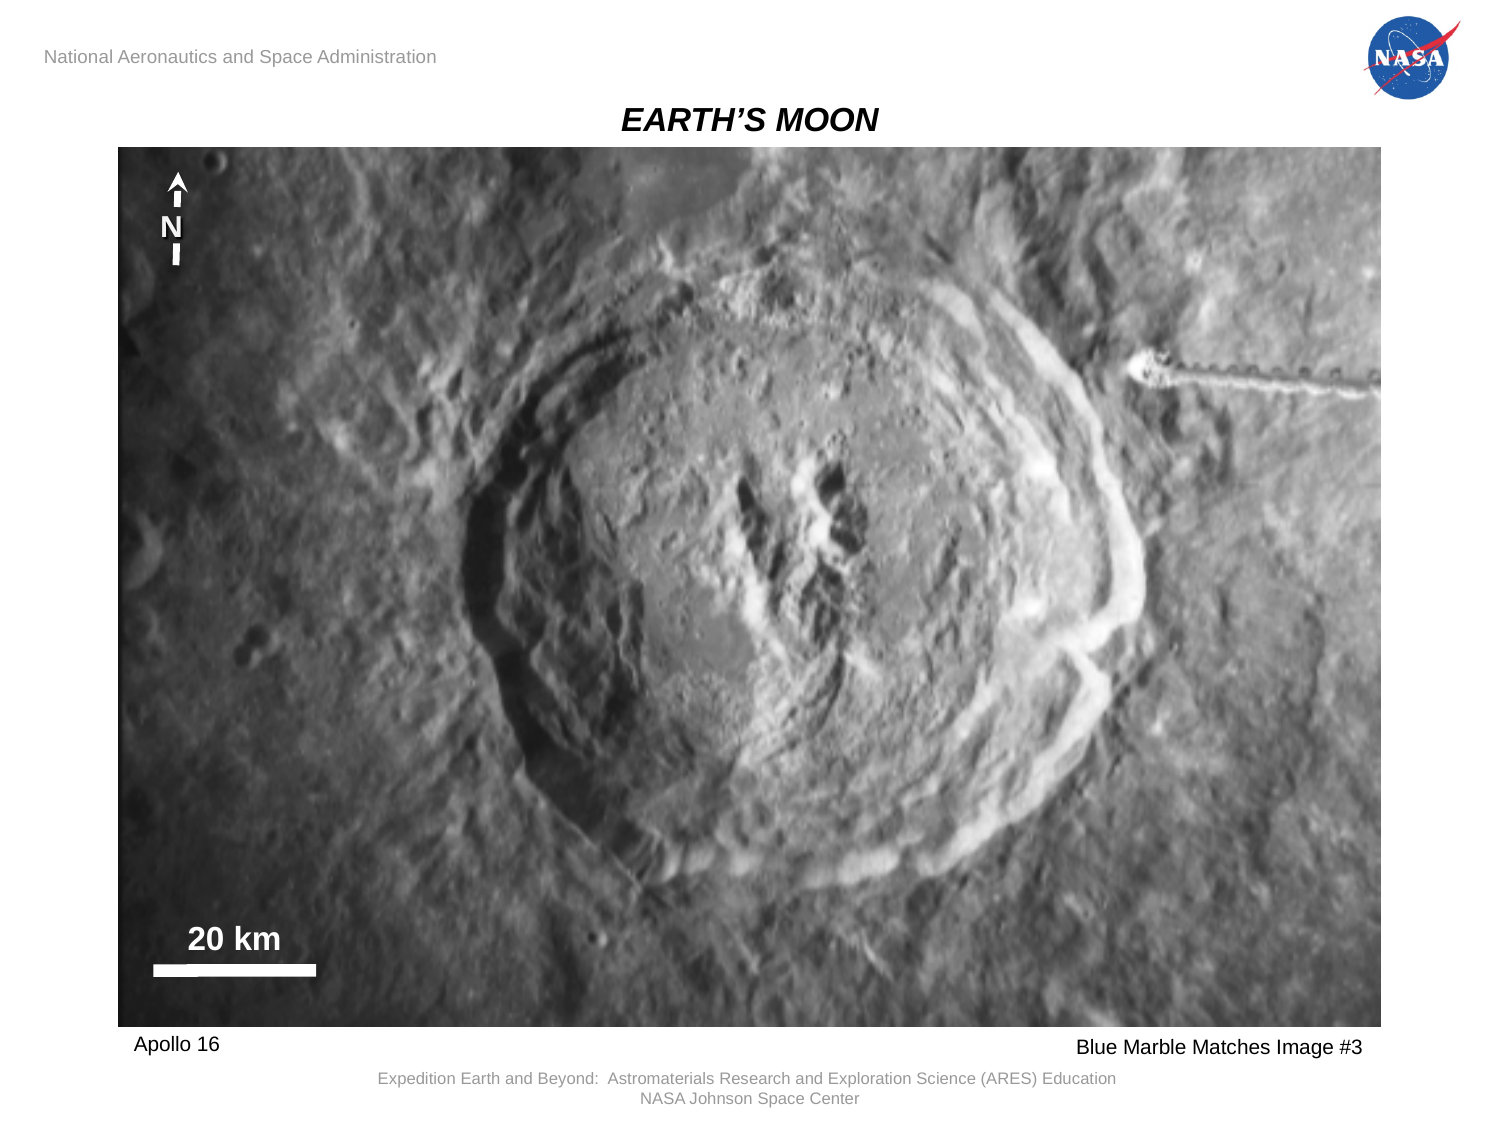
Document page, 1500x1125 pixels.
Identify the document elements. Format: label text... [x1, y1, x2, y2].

picture [1362, 15, 1461, 100]
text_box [117, 147, 1381, 1067]
text_box EARTH’S MOON [381, 91, 1119, 146]
